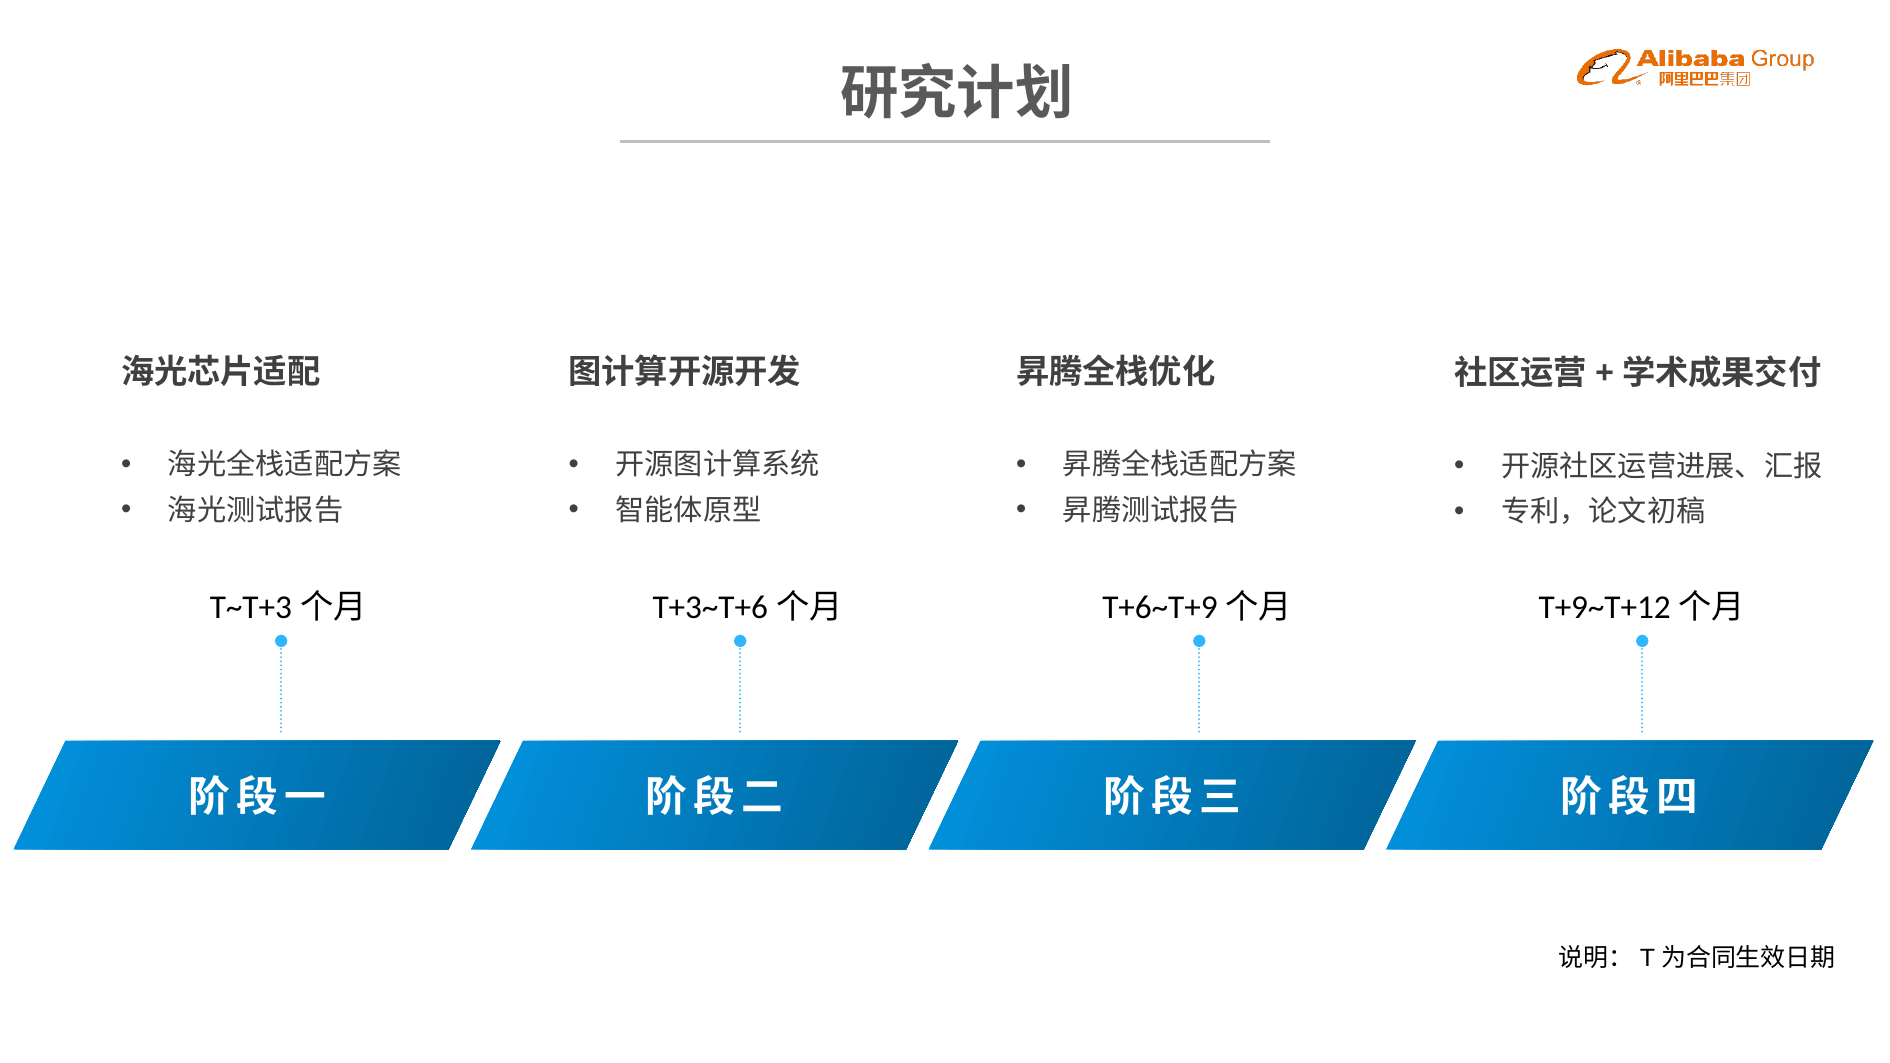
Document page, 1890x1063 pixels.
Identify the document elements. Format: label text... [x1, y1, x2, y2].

text_box T+3~T+6个月 [637, 577, 863, 633]
text_box 阶段一 [132, 762, 382, 828]
text_box 图计算开源开发 开源图计算系统 智能体原型 [553, 330, 924, 534]
text_box T+9~T+12个月 [1523, 577, 1761, 633]
text_box 昇腾全栈优化 昇腾全栈适配方案 昇腾测试报告 [1001, 330, 1372, 579]
text_box [1386, 740, 1874, 850]
text_box 海光芯片适配 海光全栈适配方案 海光测试报告 [106, 330, 477, 534]
text_box [13, 740, 501, 850]
text_box T+6~T+9个月 [1087, 577, 1312, 633]
text_box 阶段三 [1048, 762, 1297, 828]
text_box T~T+3个月 [195, 577, 388, 633]
text_box [471, 740, 958, 850]
text_box 阶段二 [590, 762, 839, 828]
text_box 说明：T为合同生效日期 [1544, 934, 1851, 980]
text_box 社区运营+学术成果交付 开源社区运营进展、汇报 专利，论文初稿 [1439, 332, 1845, 581]
text_box 阶段四 [1505, 762, 1754, 828]
text_box [928, 740, 1416, 850]
title 研究计划 [58, 35, 1855, 154]
